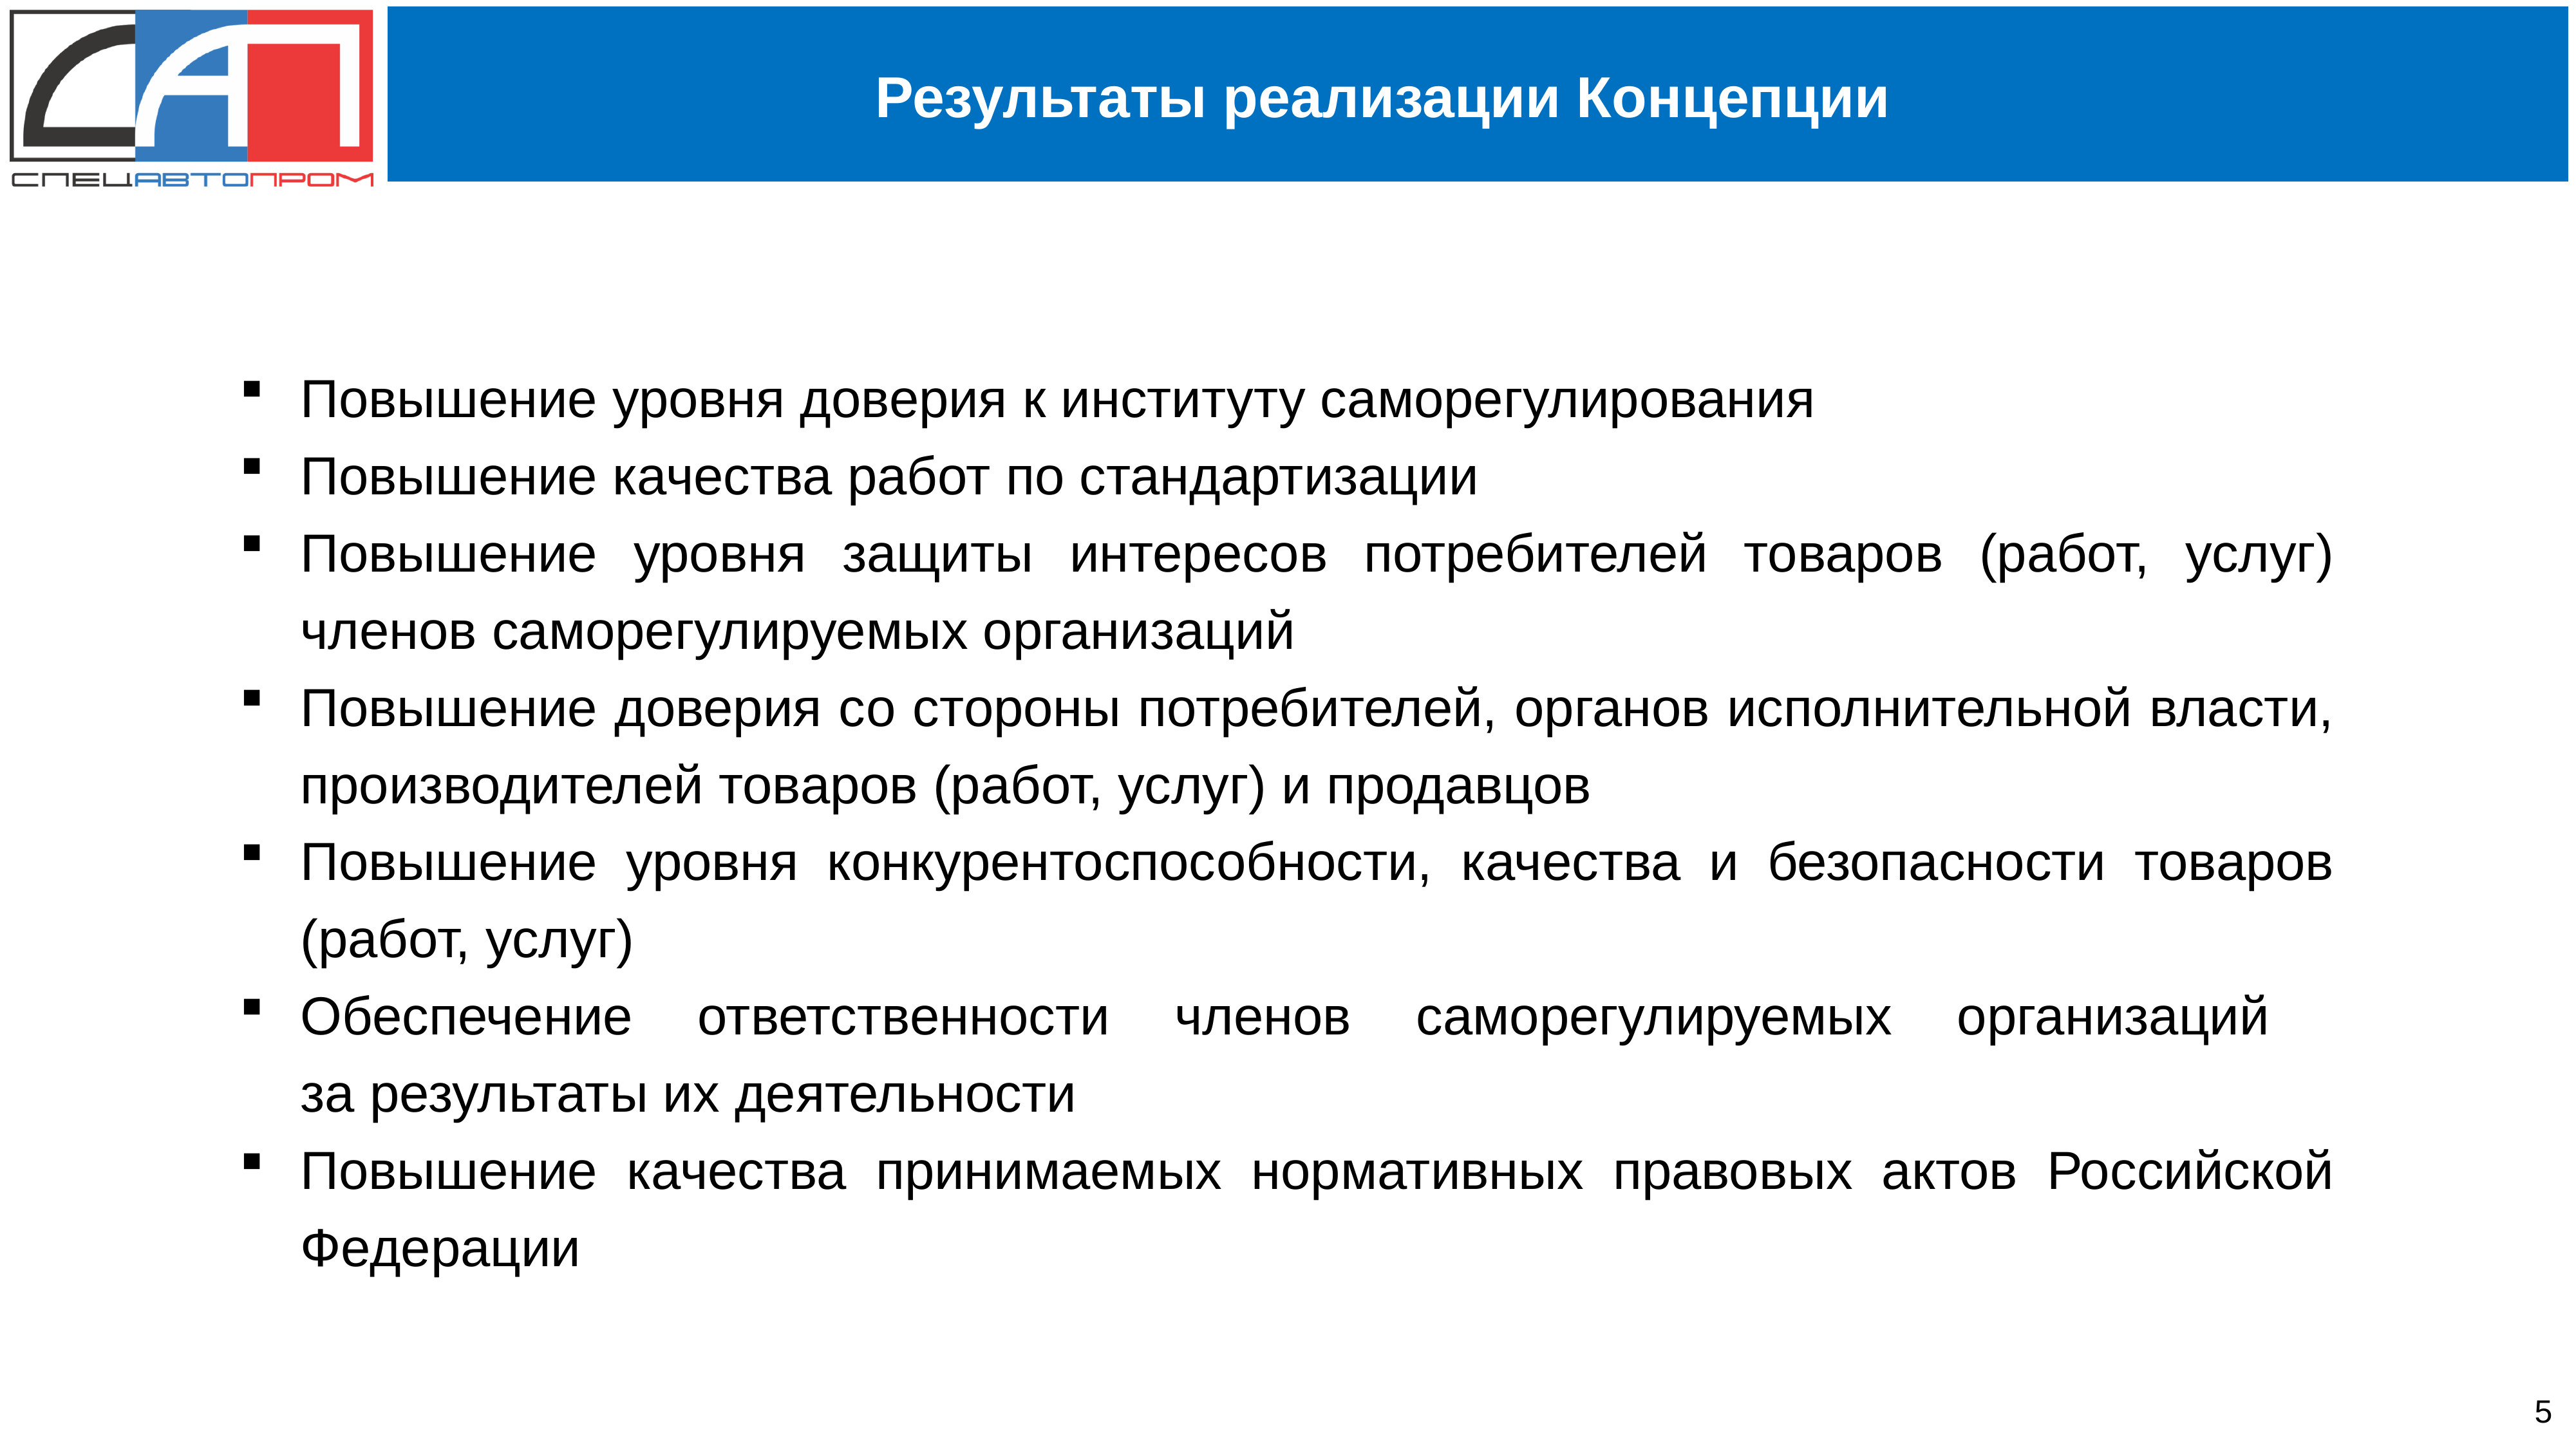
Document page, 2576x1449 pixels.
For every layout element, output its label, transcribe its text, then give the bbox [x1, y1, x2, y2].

text_box [3, 2, 383, 187]
text_box Результаты реализации Концепции [193, 1, 2573, 187]
text_box Повышение уровня доверия к институту саморегулирования Повышение качества работ по стандартизации Повышение уровня защиты интересов потребителей товаров (работ, услуг) членов саморегулируемых организаций Повышение доверия со стороны потребителей, органов исполнительной власти, производителей товаров (работ, услуг) и продавцов Повышение уровня конкурентоспособности, качества и безопасности товаров (работ, услуг) Обеспечение ответственности членов саморегулируемых организаций за результаты их деятельности Повышение качества принимаемых нормативных правовых актов Российской Федерации [230, 346, 2345, 1282]
slide_number 5 [1974, 1371, 2576, 1449]
picture [10, 9, 373, 187]
